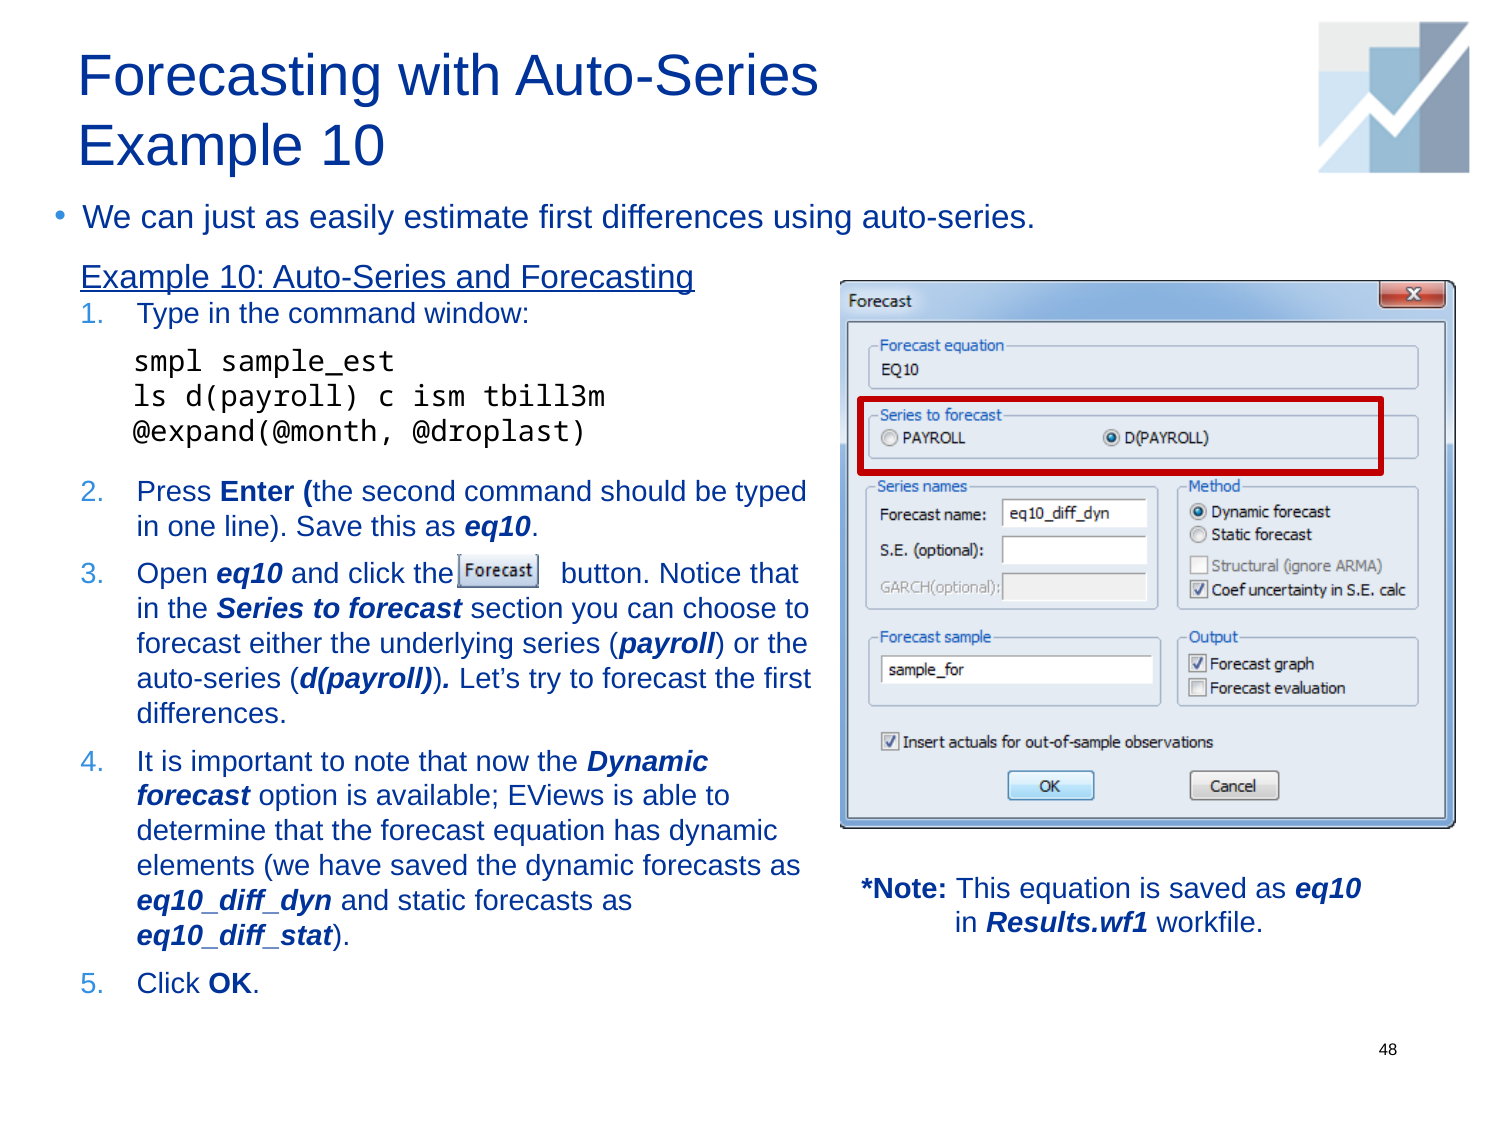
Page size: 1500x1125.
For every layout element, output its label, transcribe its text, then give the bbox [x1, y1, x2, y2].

picture [840, 280, 1456, 829]
title Forecasting with Auto-Series Example 10 [62, 0, 1297, 185]
list We can just as easily estimate first differences using auto-series. [39, 187, 1440, 395]
picture [1300, 11, 1479, 181]
text_box *Note: This equation is saved as eq10 in Results.wf1 workfile. [846, 861, 1382, 945]
text_box Example 10: Auto-Series and Forecasting Type in the command window: smpl sample_est ls d(payroll) c ism tbill3m @expand(@month, @droplast) Press Enter (the second command should be typed in one line). Save this as eq10. Open eq10 and click the button. Notice that in the Series to forecast section you can choose to forecast either the underlying series (payroll) or the auto-series (d(payroll)). Let’s try to forecast the first differences. It is important to note that now the Dynamic forecast option is available; EViews is able to determine that the forecast equation has dynamic elements (we have saved the dynamic forecasts as eq10_diff_dyn and static forecasts as eq10_diff_stat). Click OK. [65, 247, 841, 1054]
slide_number 48 [1262, 1015, 1413, 1067]
picture [457, 554, 539, 588]
